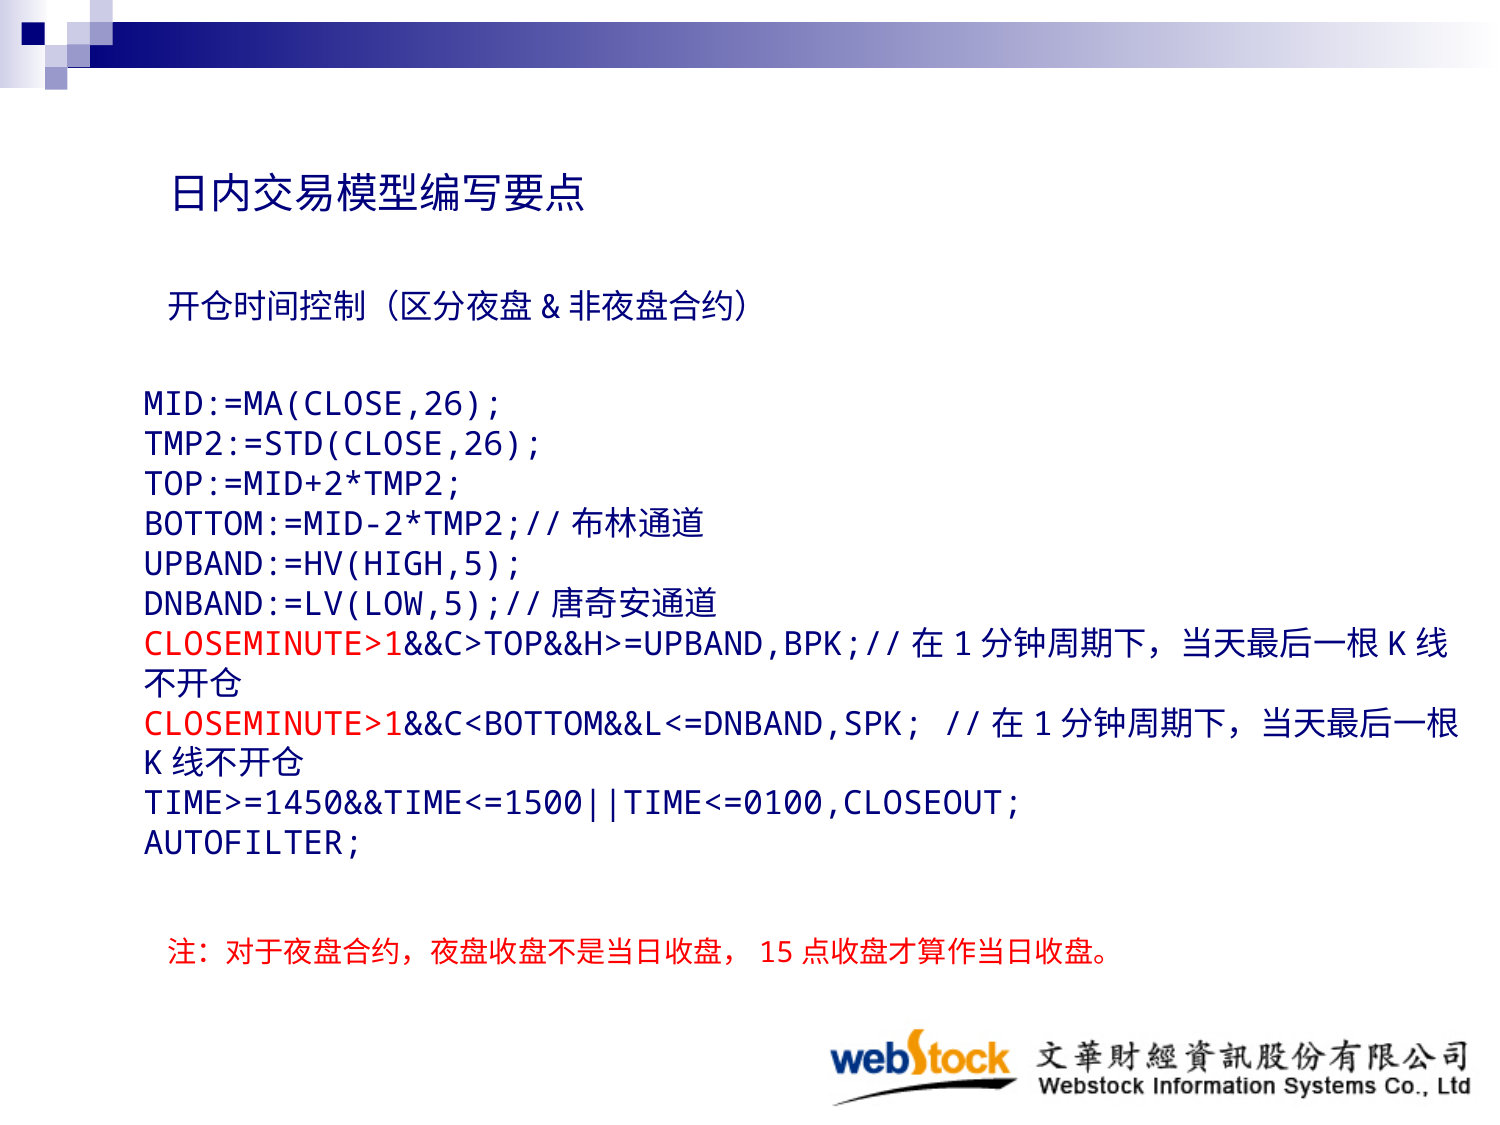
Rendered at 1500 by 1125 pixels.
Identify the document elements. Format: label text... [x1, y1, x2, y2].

text_box 日内交易模型编写要点 [154, 159, 875, 225]
picture [817, 1006, 1500, 1125]
text_box 开仓时间控制（区分夜盘&非夜盘合约） [152, 257, 1325, 333]
text_box 注：对于夜盘合约，夜盘收盘不是当日收盘，15点收盘才算作当日收盘。 [152, 925, 1442, 976]
text_box MID:=MA(CLOSE,26); TMP2:=STD(CLOSE,26); TOP:=MID+2*TMP2; BOTTOM:=MID-2*TMP2;//布林通道 UPBAND:=HV(HIGH,5); DNBAND:=LV(LOW,5);//唐奇安通道 CLOSEMINUTE>1&&C>TOP&&H>=UPBAND,BPK;//在1分钟周期下，当天最后一根K线不开仓 CLOSEMINUTE>1&&C<BOTTOM&&L<=DNBAND,SPK; //在1分钟周期下，当天最后一根K线不开仓 TIME>=1450&&TIME<=1500||TIME<=0100,CLOSEOUT; AUTOFILTER; [128, 374, 1477, 869]
